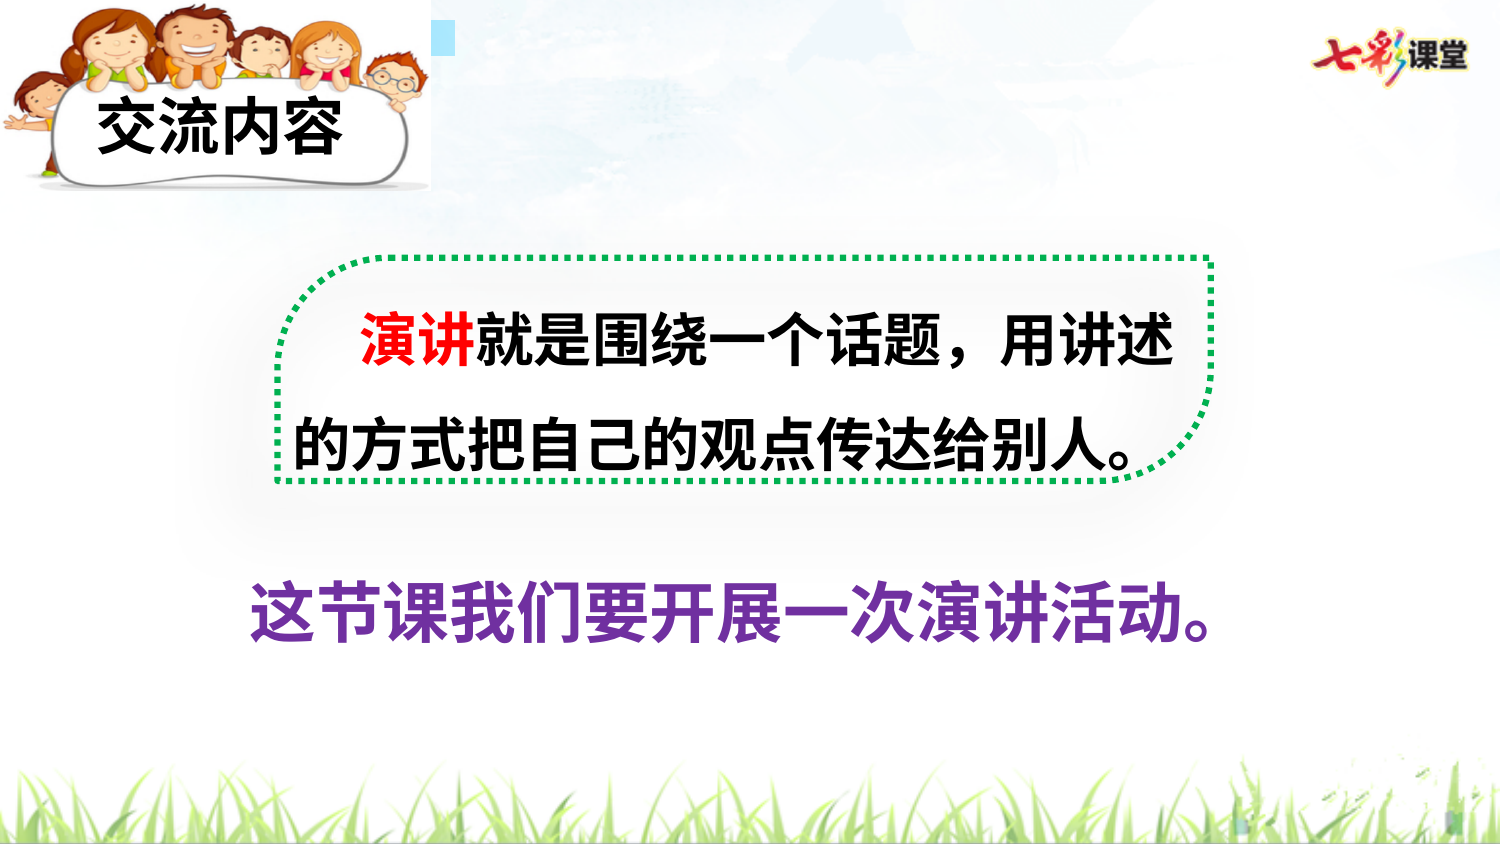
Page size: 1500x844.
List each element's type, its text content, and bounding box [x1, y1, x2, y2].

text_box 这节课我们要开展一次演讲活动。 [234, 563, 1266, 659]
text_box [277, 257, 1226, 482]
picture [0, 0, 1500, 844]
